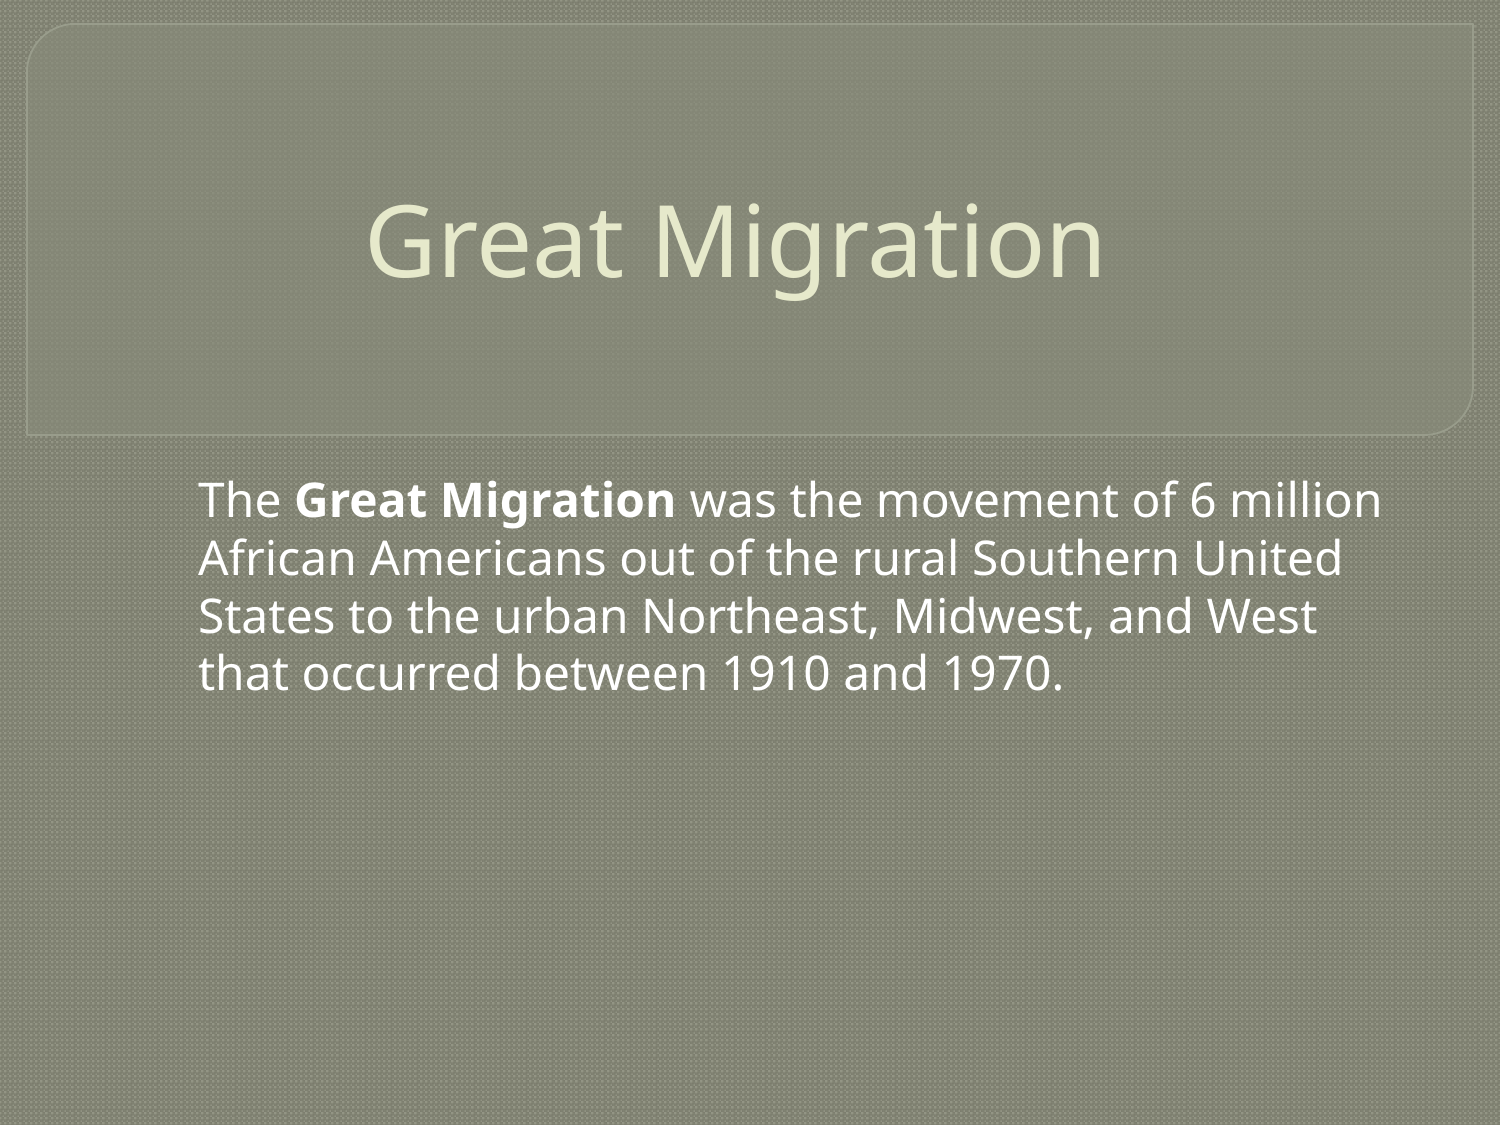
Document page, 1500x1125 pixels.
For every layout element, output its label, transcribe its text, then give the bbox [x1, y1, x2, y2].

subtitle The Great Migration was the movement of 6 million African Americans out of the rural Southern United States to the urban Northeast, Midwest, and West that occurred between 1910 and 1970. [190, 462, 1427, 750]
title Great Migration [76, 62, 1427, 306]
